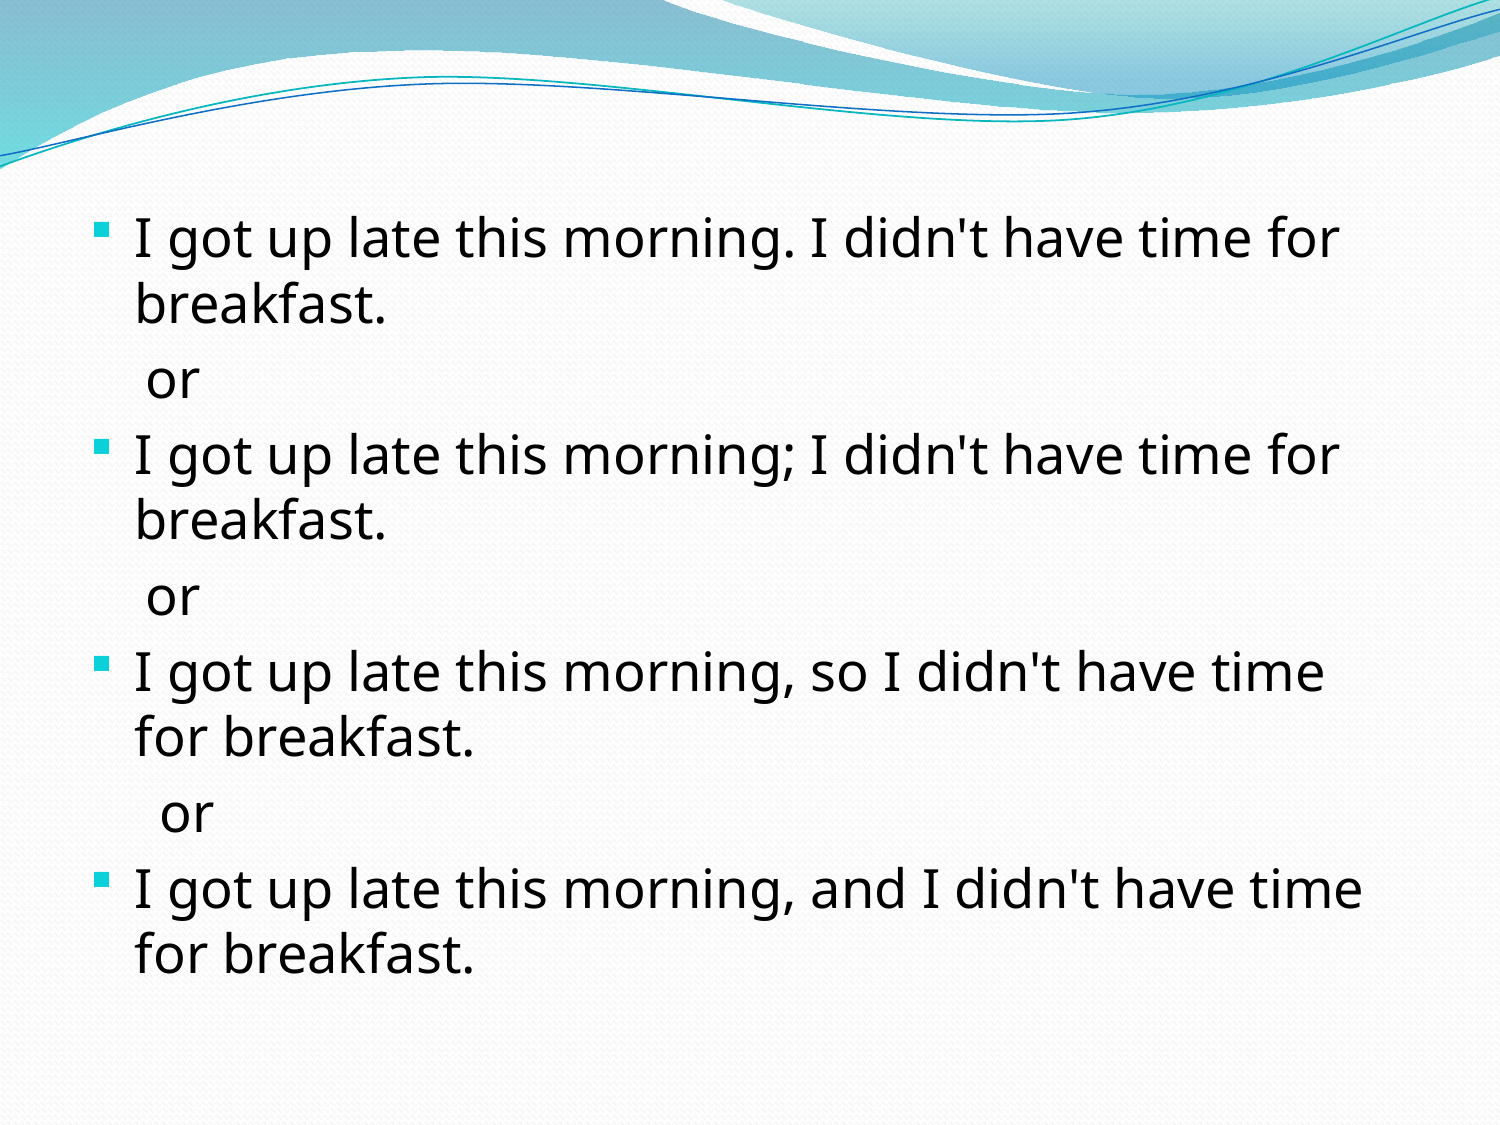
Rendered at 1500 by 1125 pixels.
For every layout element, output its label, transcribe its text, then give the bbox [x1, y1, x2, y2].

list I got up late this morning. I didn't have time for breakfast. or I got up late this morning; I didn't have time for breakfast. or I got up late this morning, so I didn't have time for breakfast. or I got up late this morning, and I didn't have time for breakfast. [75, 196, 1425, 1071]
